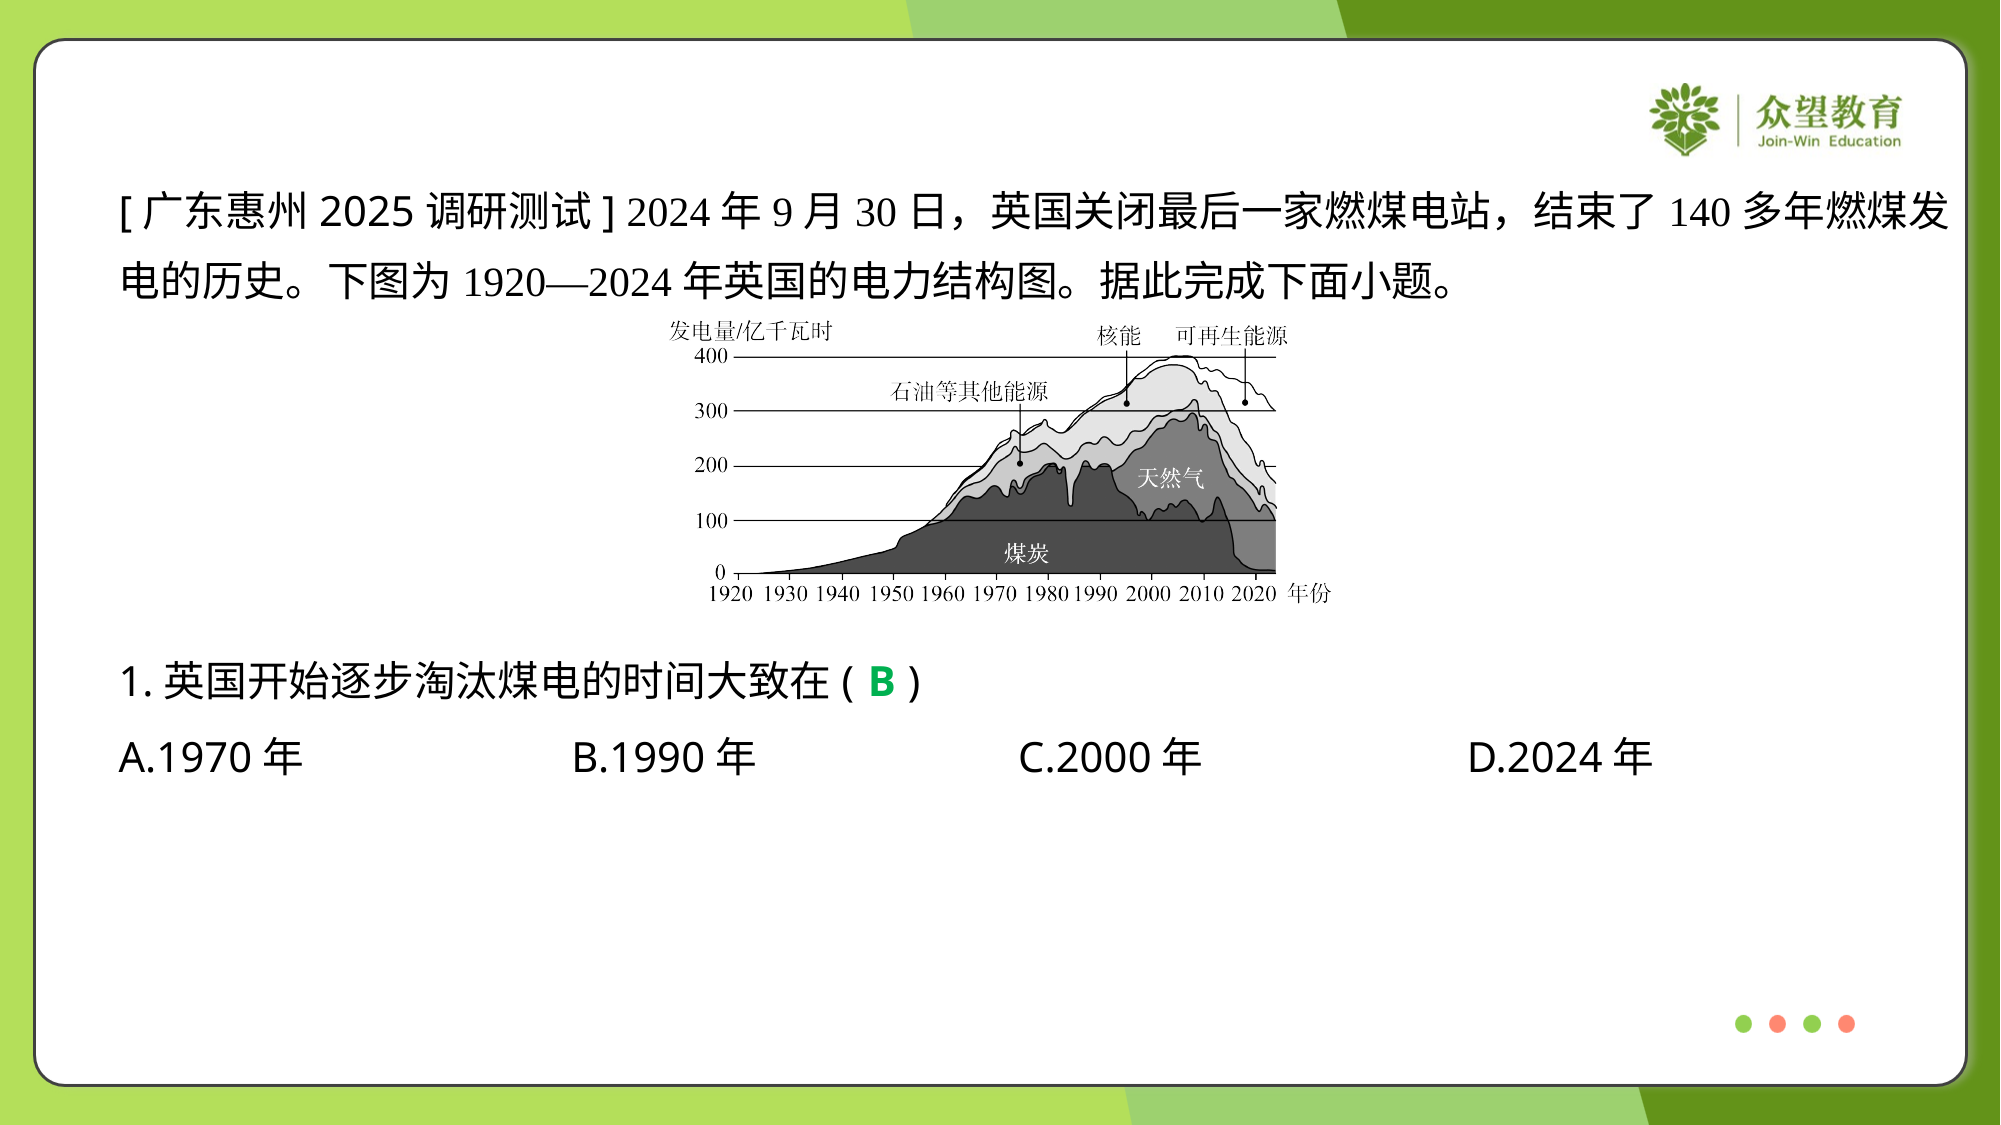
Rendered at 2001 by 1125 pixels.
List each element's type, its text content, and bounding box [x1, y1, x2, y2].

text_box A.1970年 B.1990年 C.2000年 D.2024年 [118, 706, 1883, 773]
picture [0, 0, 2000, 1125]
text_box [广东惠州2025调研测试] 2024年9月30日，英国关闭最后一家燃煤电站，结束了140多年燃煤发 电的历史。下图为1920—2024年英国的电力结构图。据此完成下面小题。 [118, 159, 1883, 298]
text_box 1.英国开始逐步淘汰煤电的时间大致在( ) [118, 630, 852, 697]
text_box B [852, 630, 912, 698]
text_box 1.英国开始逐步淘汰煤电的时间大致在( ) [912, 630, 1883, 697]
